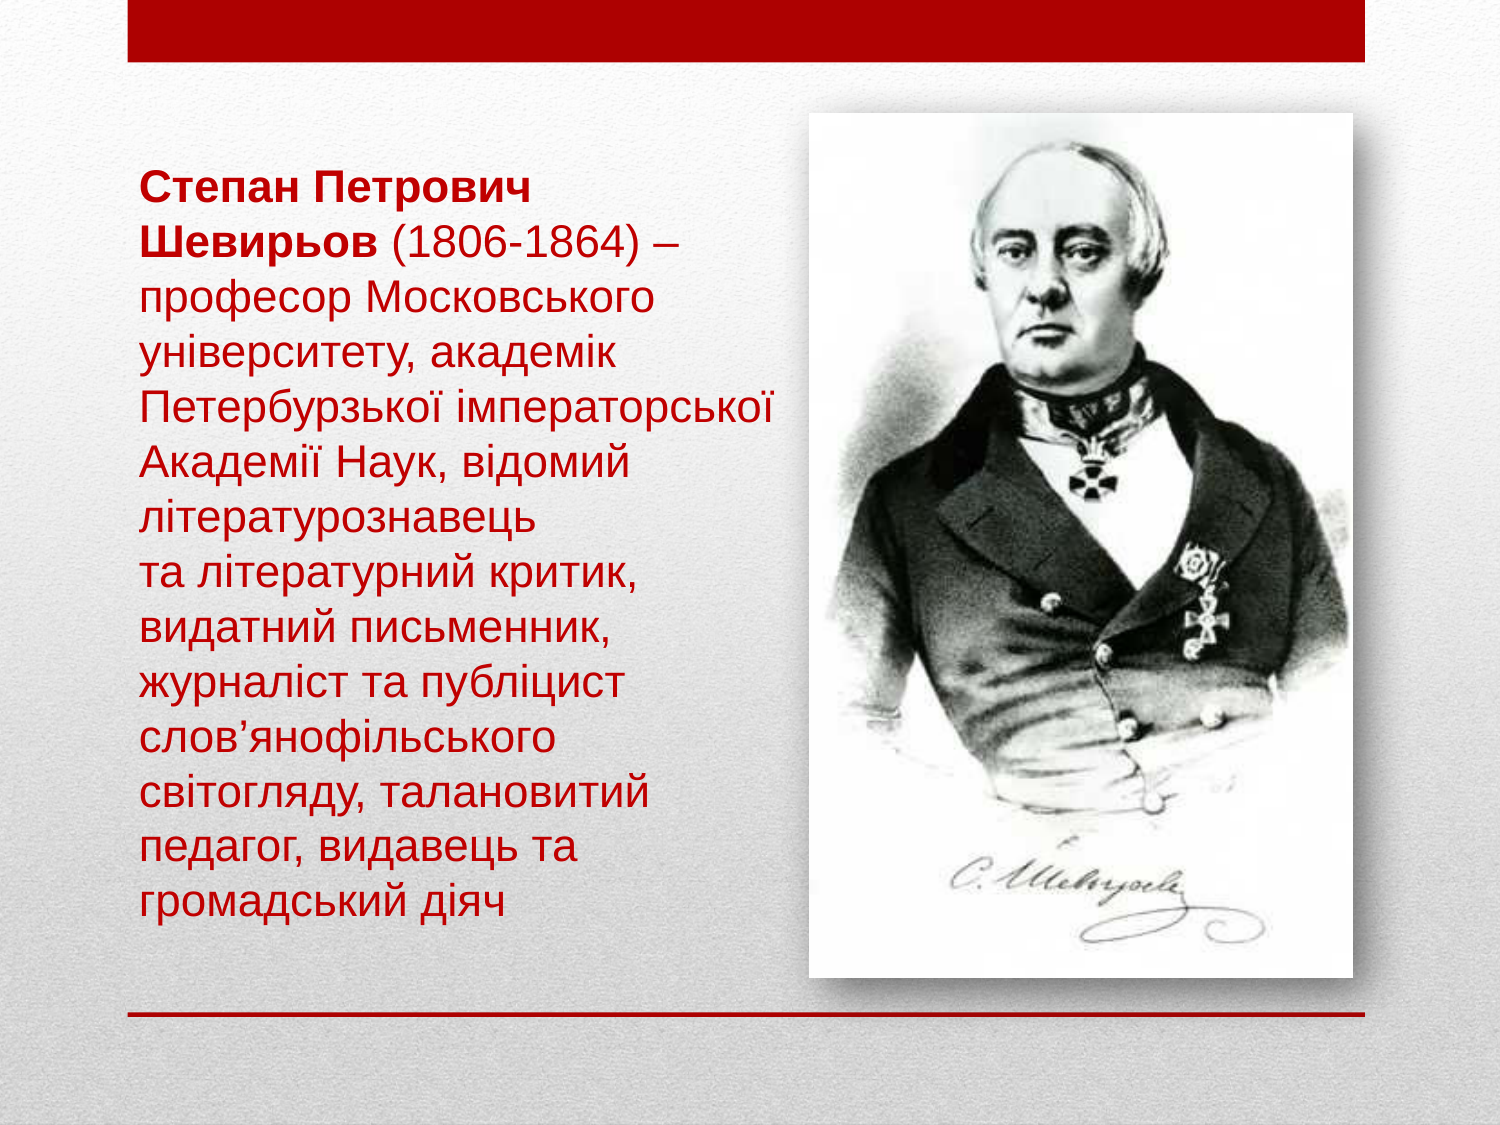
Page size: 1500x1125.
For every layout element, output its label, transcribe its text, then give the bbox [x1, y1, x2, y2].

text_box Степан Петрович Шевирьов (1806-1864) – професор Московського університету, академік Петербурзької імператорської Академії Наук, відомий літературознавець та літературний критик, видатний письменник, журналіст та публіцист слов’янофільського світогляду, талановитий педагог, видавець та громадський діяч [123, 148, 792, 934]
picture [808, 112, 1354, 979]
